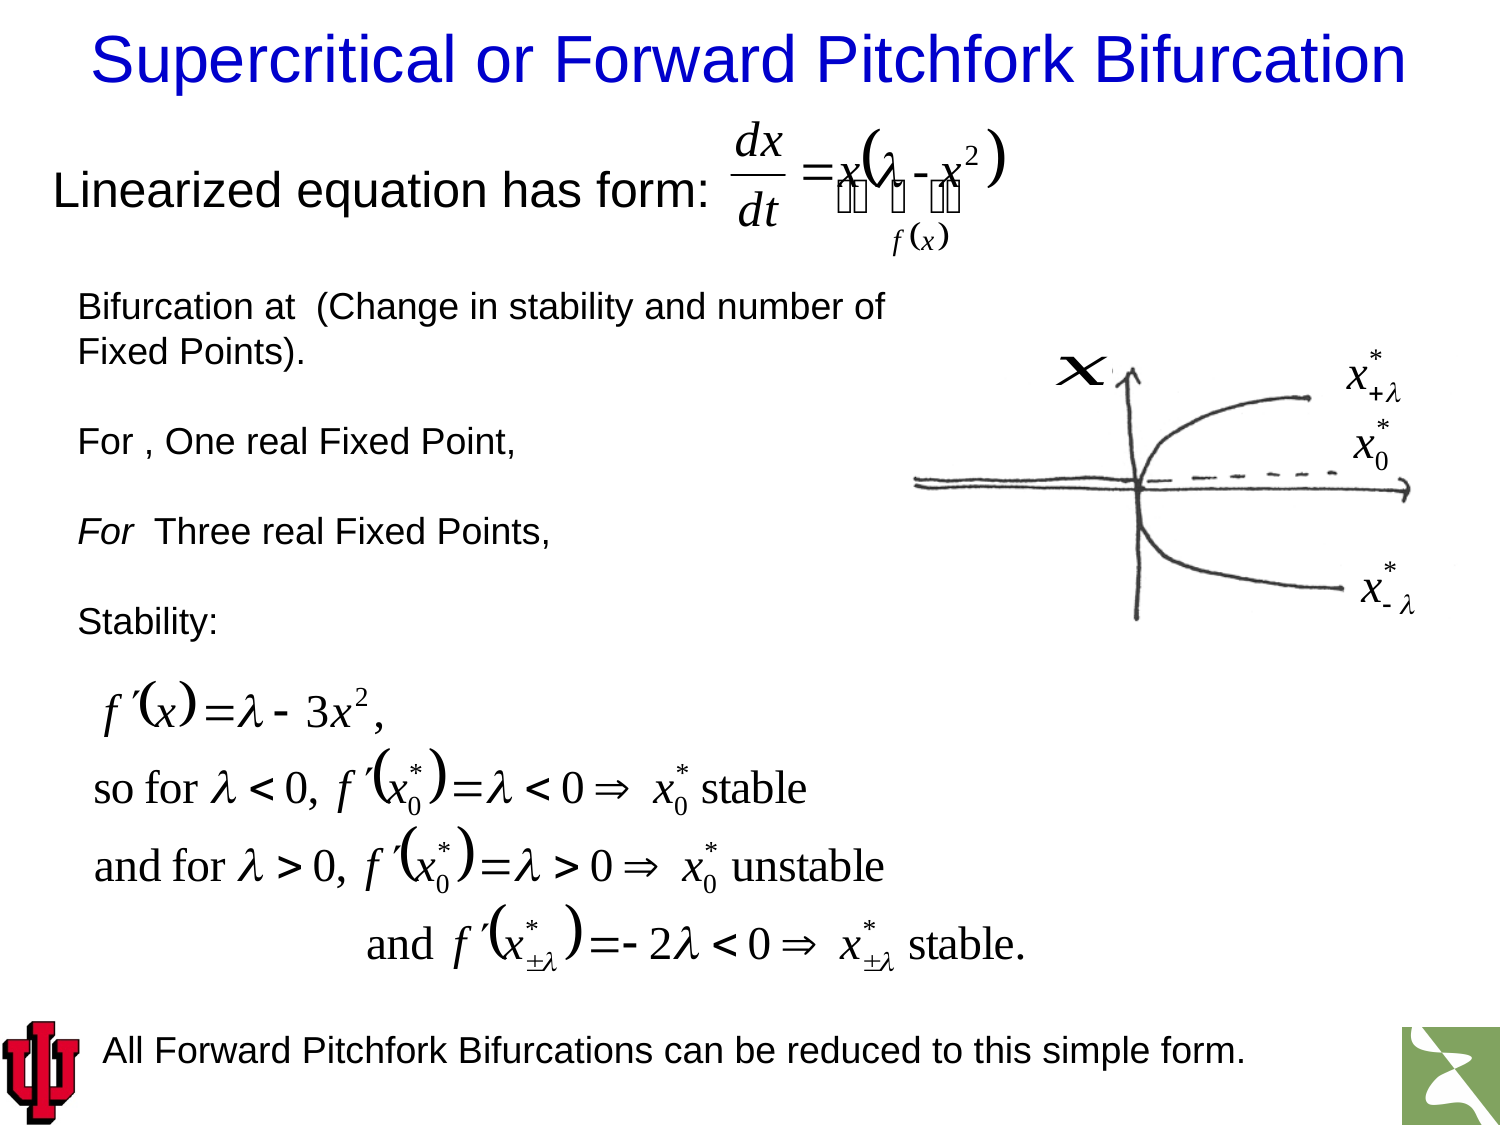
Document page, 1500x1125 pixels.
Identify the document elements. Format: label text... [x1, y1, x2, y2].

text_box All Forward Pitchfork Bifurcations can be reduced to this simple form. [87, 1018, 1338, 1079]
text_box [1351, 549, 1423, 628]
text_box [87, 674, 1034, 982]
title Supercritical or Forward Pitchfork Bifurcation [0, 0, 1500, 113]
picture [0, 1020, 80, 1125]
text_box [1344, 424, 1397, 483]
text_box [722, 107, 1007, 268]
text_box Linearized equation has form: [37, 149, 717, 225]
picture [1402, 1027, 1500, 1125]
picture [899, 349, 1463, 626]
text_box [1337, 337, 1413, 415]
